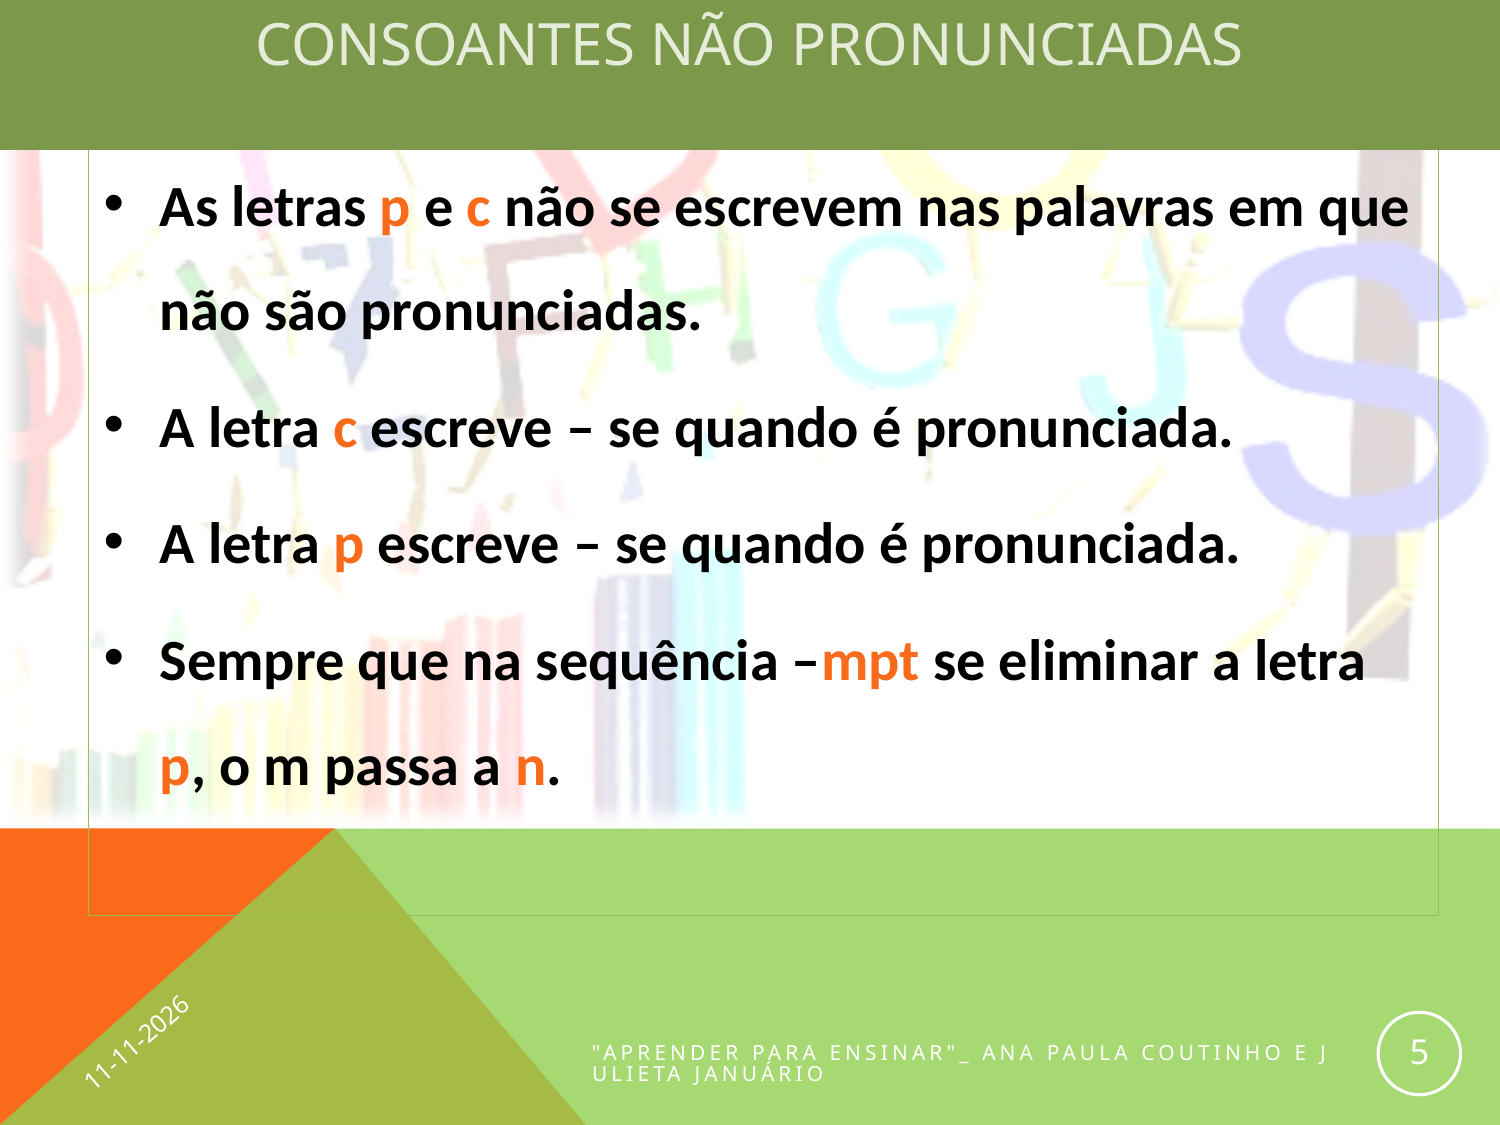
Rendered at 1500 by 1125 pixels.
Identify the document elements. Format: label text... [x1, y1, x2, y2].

text_box Consoantes não pronunciadas [0, 0, 1500, 150]
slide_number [65, 916, 310, 1109]
text_box As letras p e c não se escrevem nas palavras em que não são pronunciadas. A letra c escreve – se quando é pronunciada. A letra p escreve – se quando é pronunciada. Sempre que na sequência –mpt se eliminar a letra p, o m passa a n. [88, 150, 1439, 916]
slide_number 5 [1376, 1010, 1463, 1097]
footer "Aprender para ensinar"_ Ana Paula Coutinho e Julieta Januário [577, 1031, 1352, 1076]
